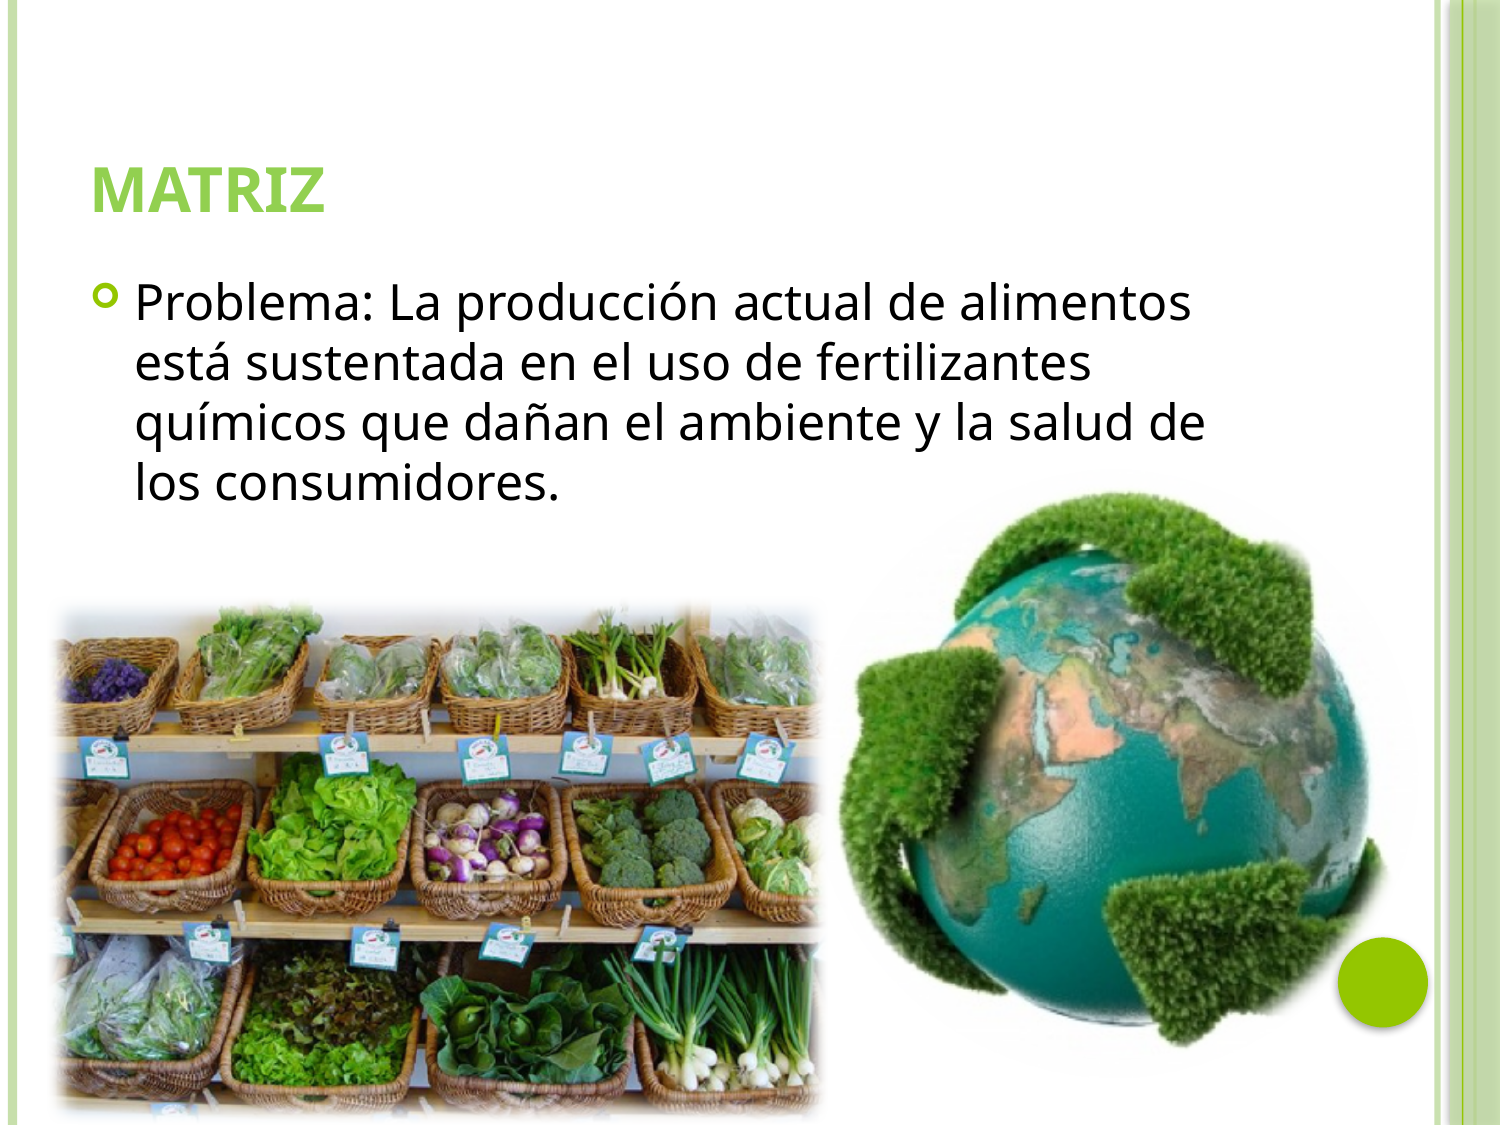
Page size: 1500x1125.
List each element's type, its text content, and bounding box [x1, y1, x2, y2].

title Matriz [75, 45, 1300, 233]
picture [46, 468, 1419, 1125]
list Problema: La producción actual de alimentos está sustentada en el uso de fertilizantes químicos que dañan el ambiente y la salud de los consumidores. [75, 262, 1300, 592]
